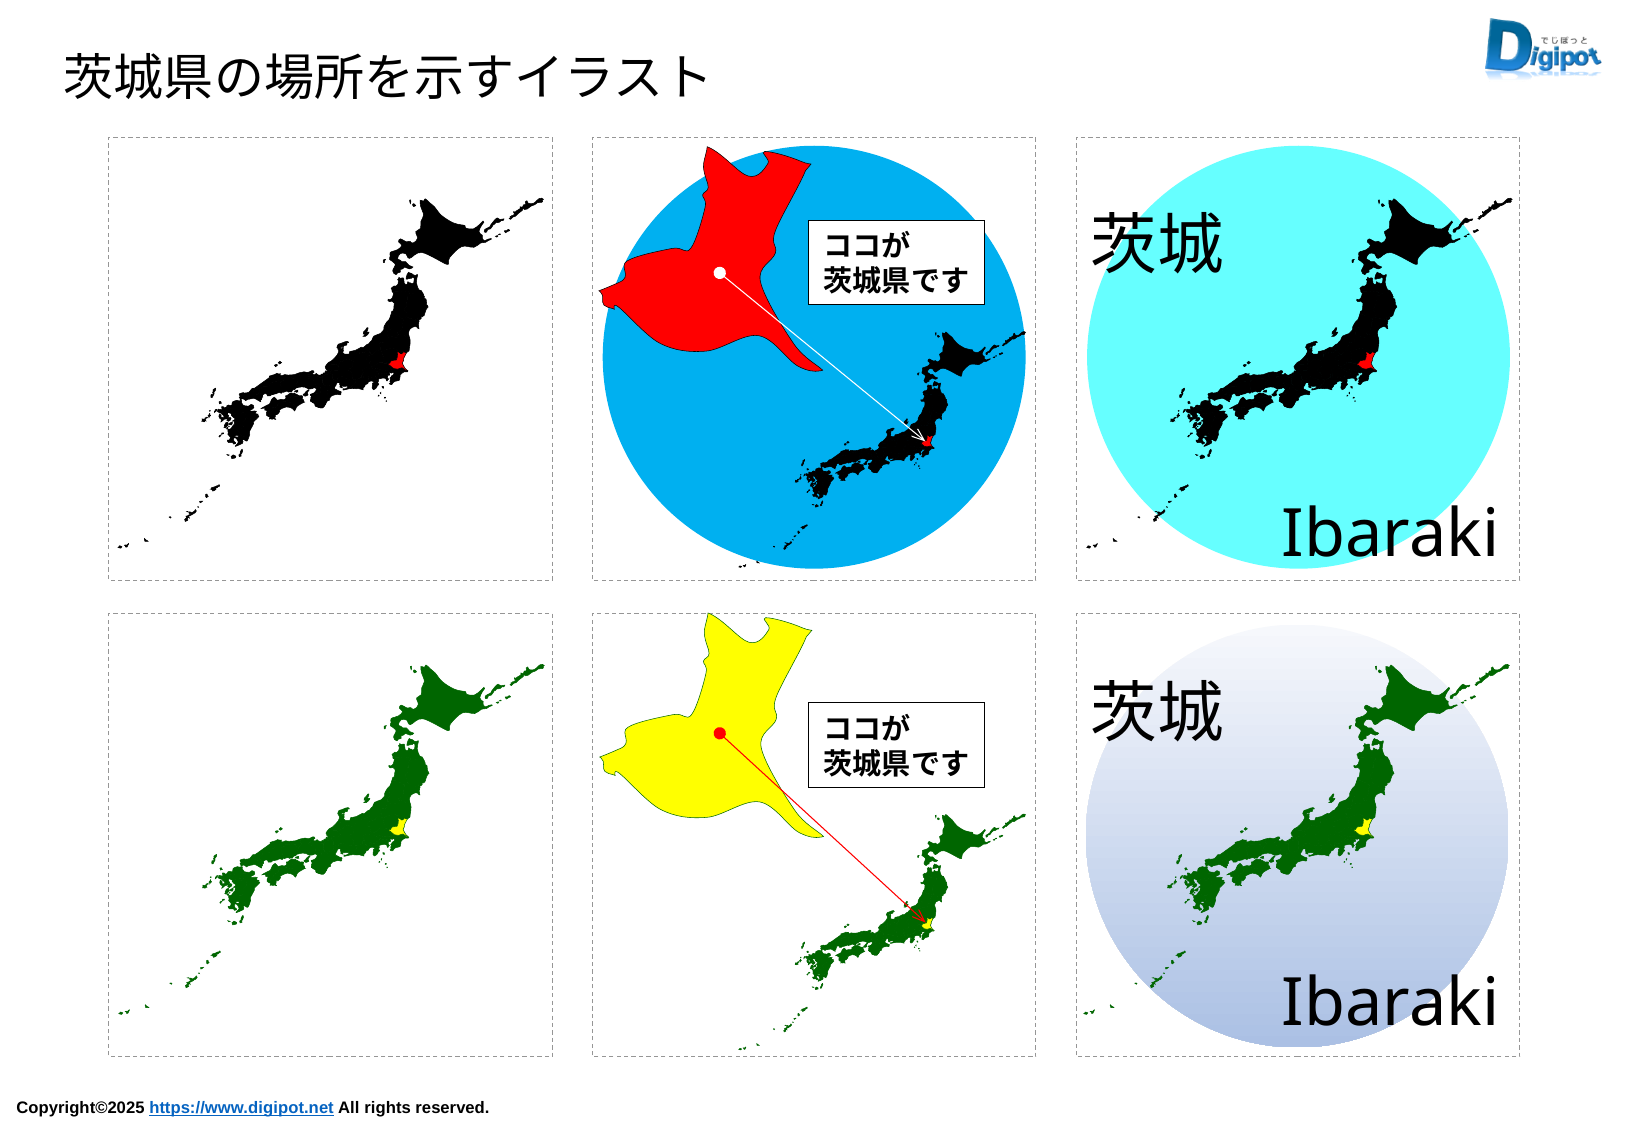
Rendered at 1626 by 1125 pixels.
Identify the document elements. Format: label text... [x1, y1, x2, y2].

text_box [1074, 624, 1520, 1048]
text_box 茨城県の場所を示すイラスト [49, 38, 728, 113]
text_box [1074, 145, 1520, 579]
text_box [117, 198, 544, 549]
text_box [599, 612, 1026, 1050]
picture [1485, 18, 1602, 82]
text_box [598, 145, 1026, 569]
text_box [118, 664, 545, 1015]
